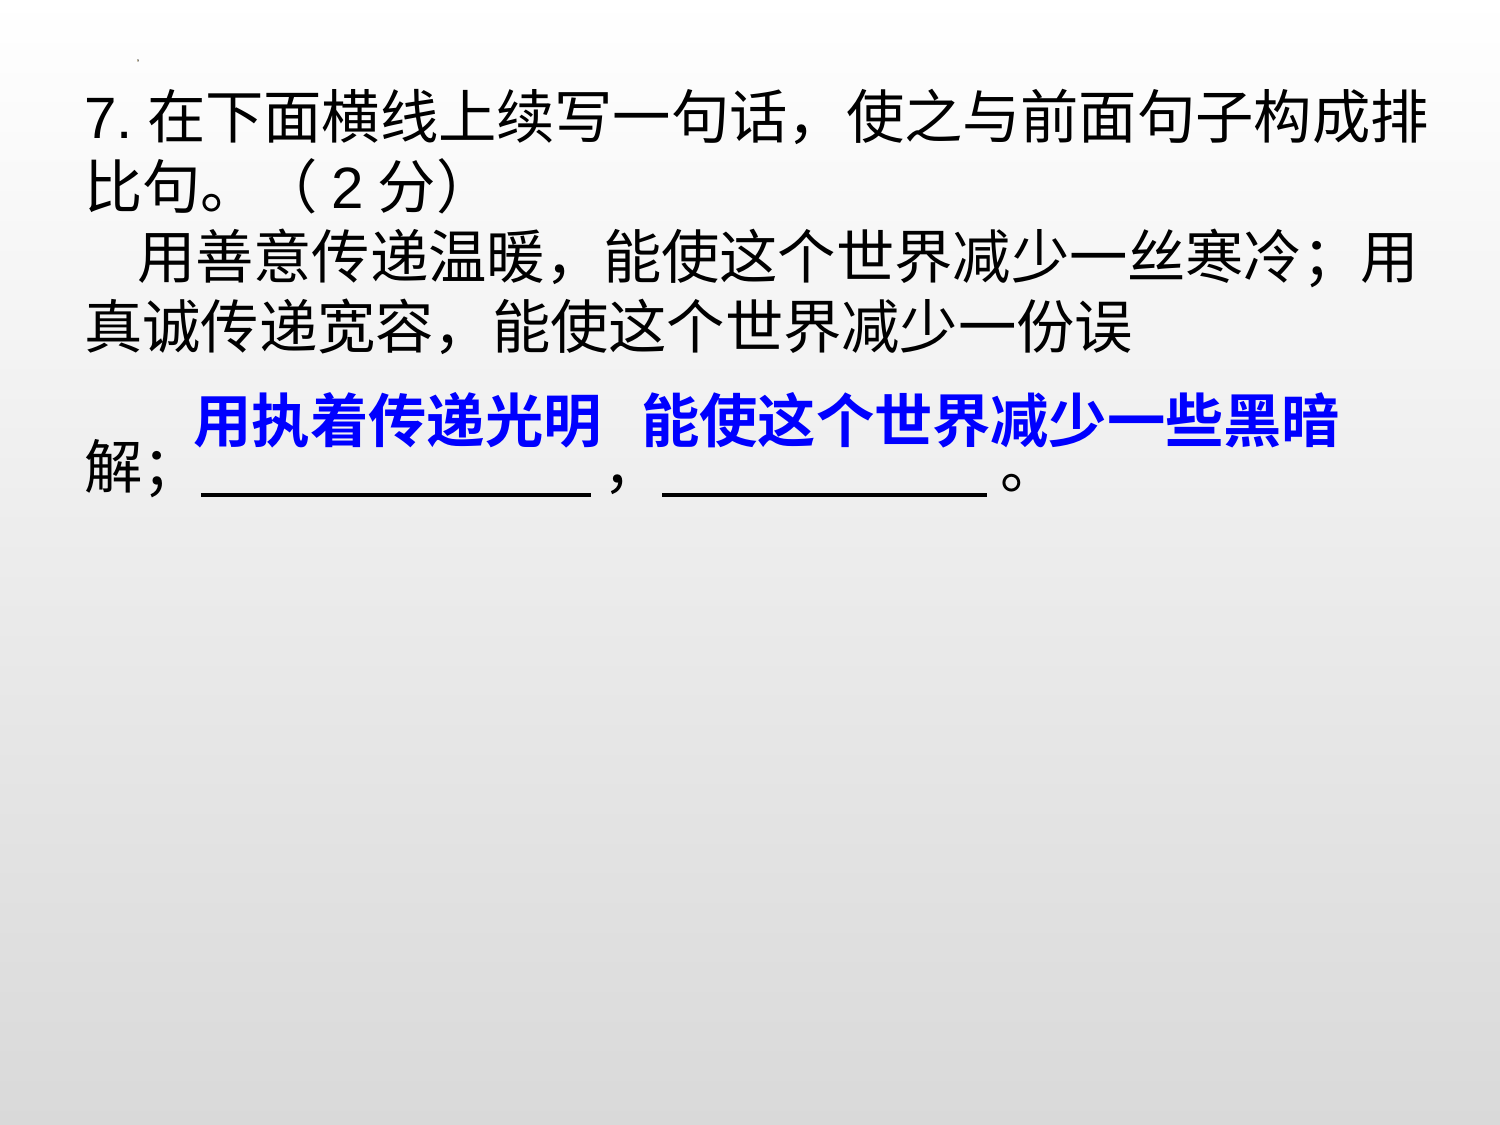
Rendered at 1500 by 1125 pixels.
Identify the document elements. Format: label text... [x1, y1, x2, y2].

text_box 7.在下面横线上续写一句话，使之与前面句子构成排比句。（2分） 用善意传递温暖，能使这个世界减少一丝寒冷；用真诚传递宽容，能使这个世界减少一份误 解； ， 。 [69, 73, 1479, 508]
text_box 用执着传递光明 能使这个世界减少一些黑暗 [178, 377, 1438, 462]
